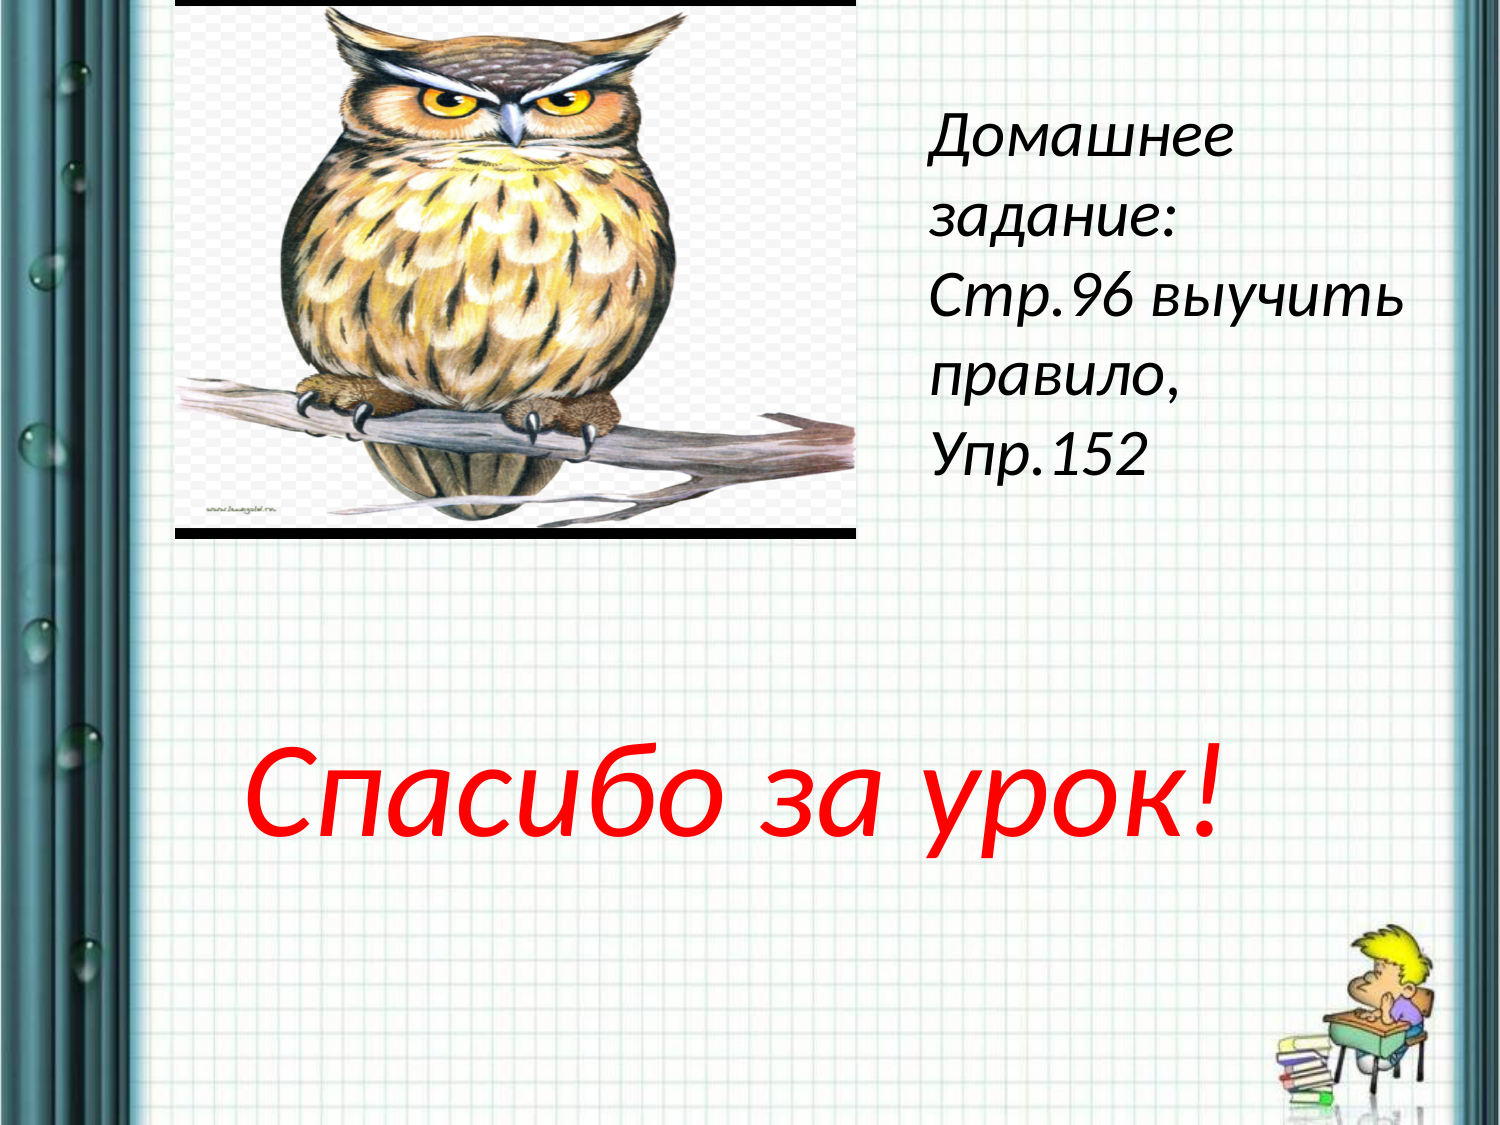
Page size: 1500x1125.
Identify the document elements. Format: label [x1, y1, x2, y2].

picture [175, 0, 856, 540]
list [0, 0, 1500, 1125]
